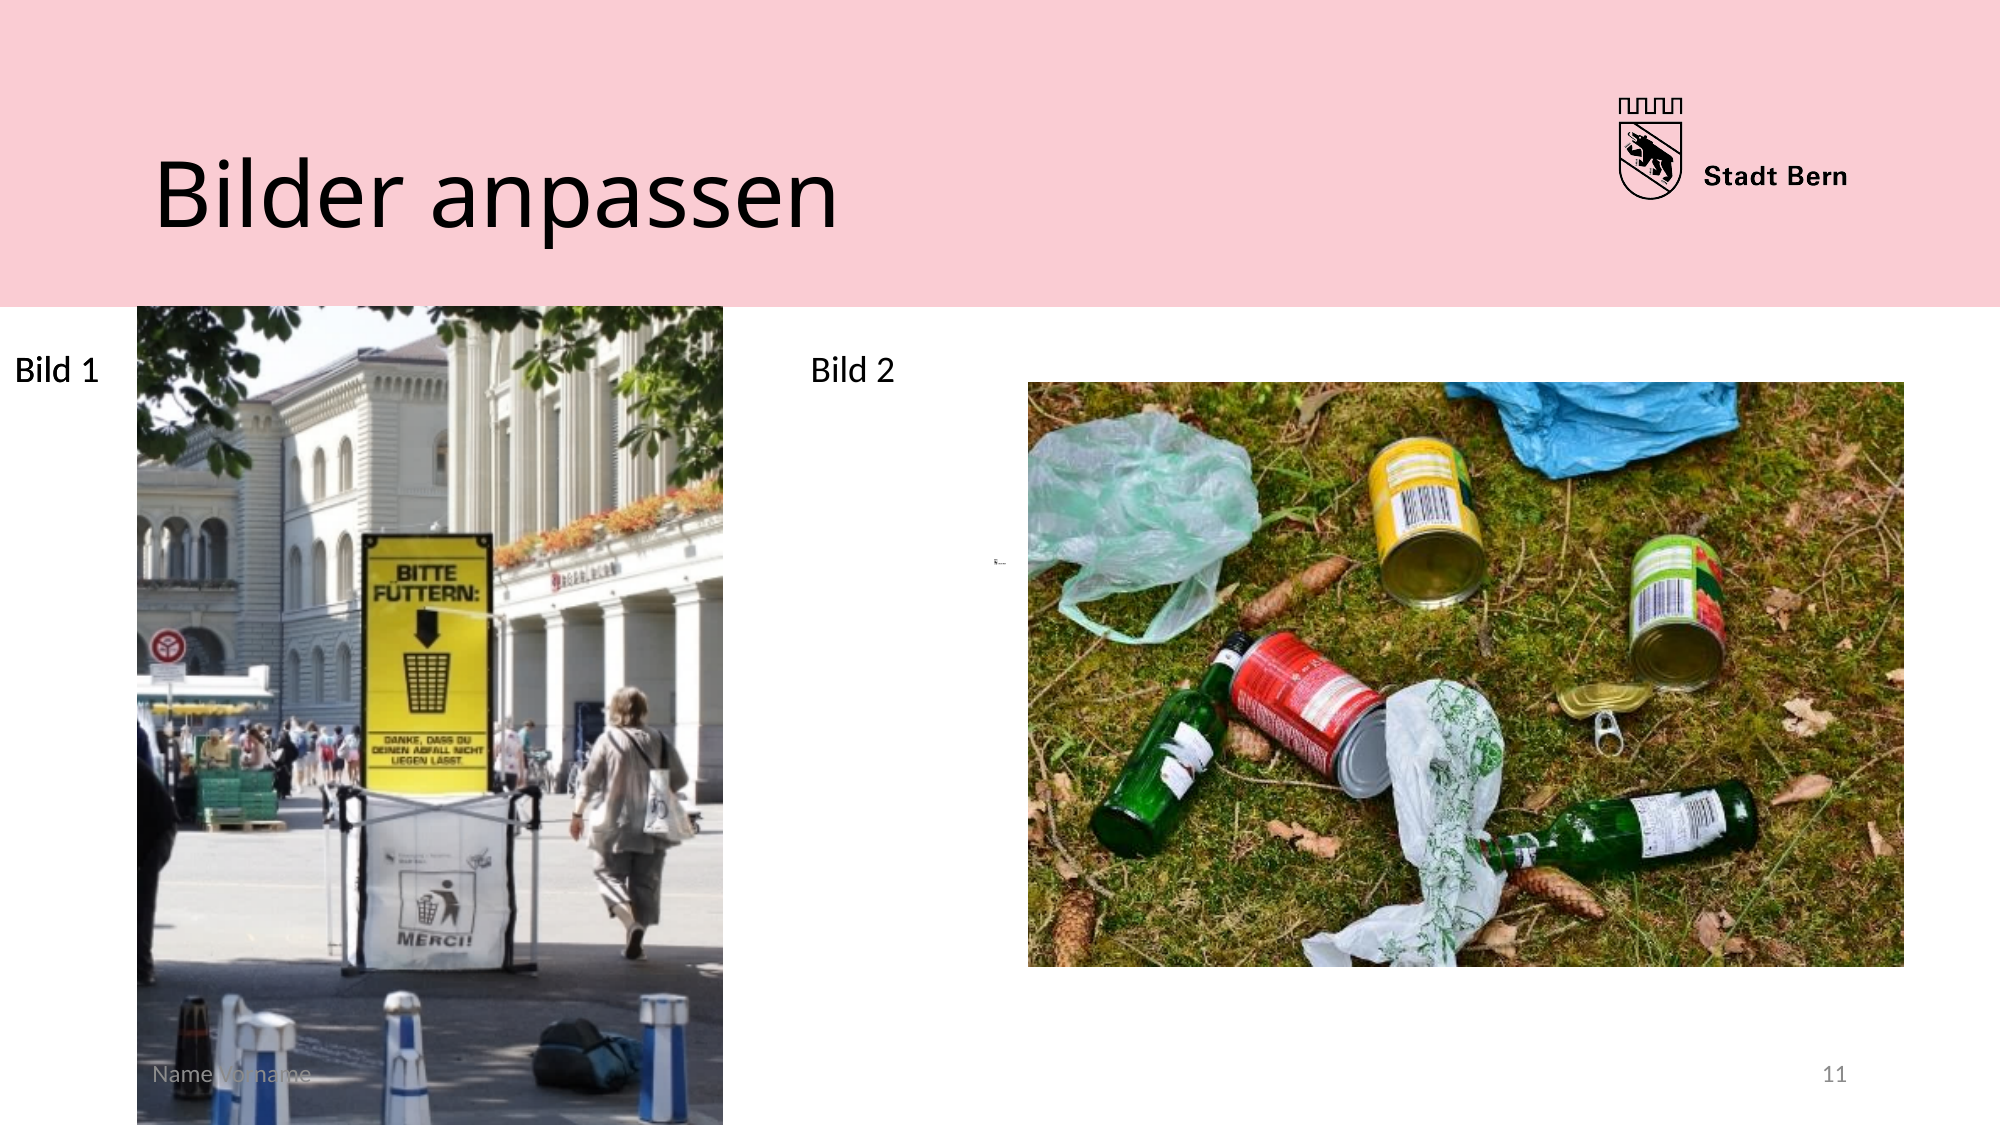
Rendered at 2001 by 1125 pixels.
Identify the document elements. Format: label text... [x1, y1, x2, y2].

slide_number 11 [1412, 1042, 1863, 1103]
title Bilder anpassen [137, 89, 1592, 307]
text_box Bild 1 [0, 337, 137, 398]
picture [1028, 382, 1904, 967]
picture [1606, 92, 1852, 205]
picture [994, 559, 1006, 565]
text_box Bild 2 [795, 337, 956, 398]
picture [137, 306, 723, 1125]
